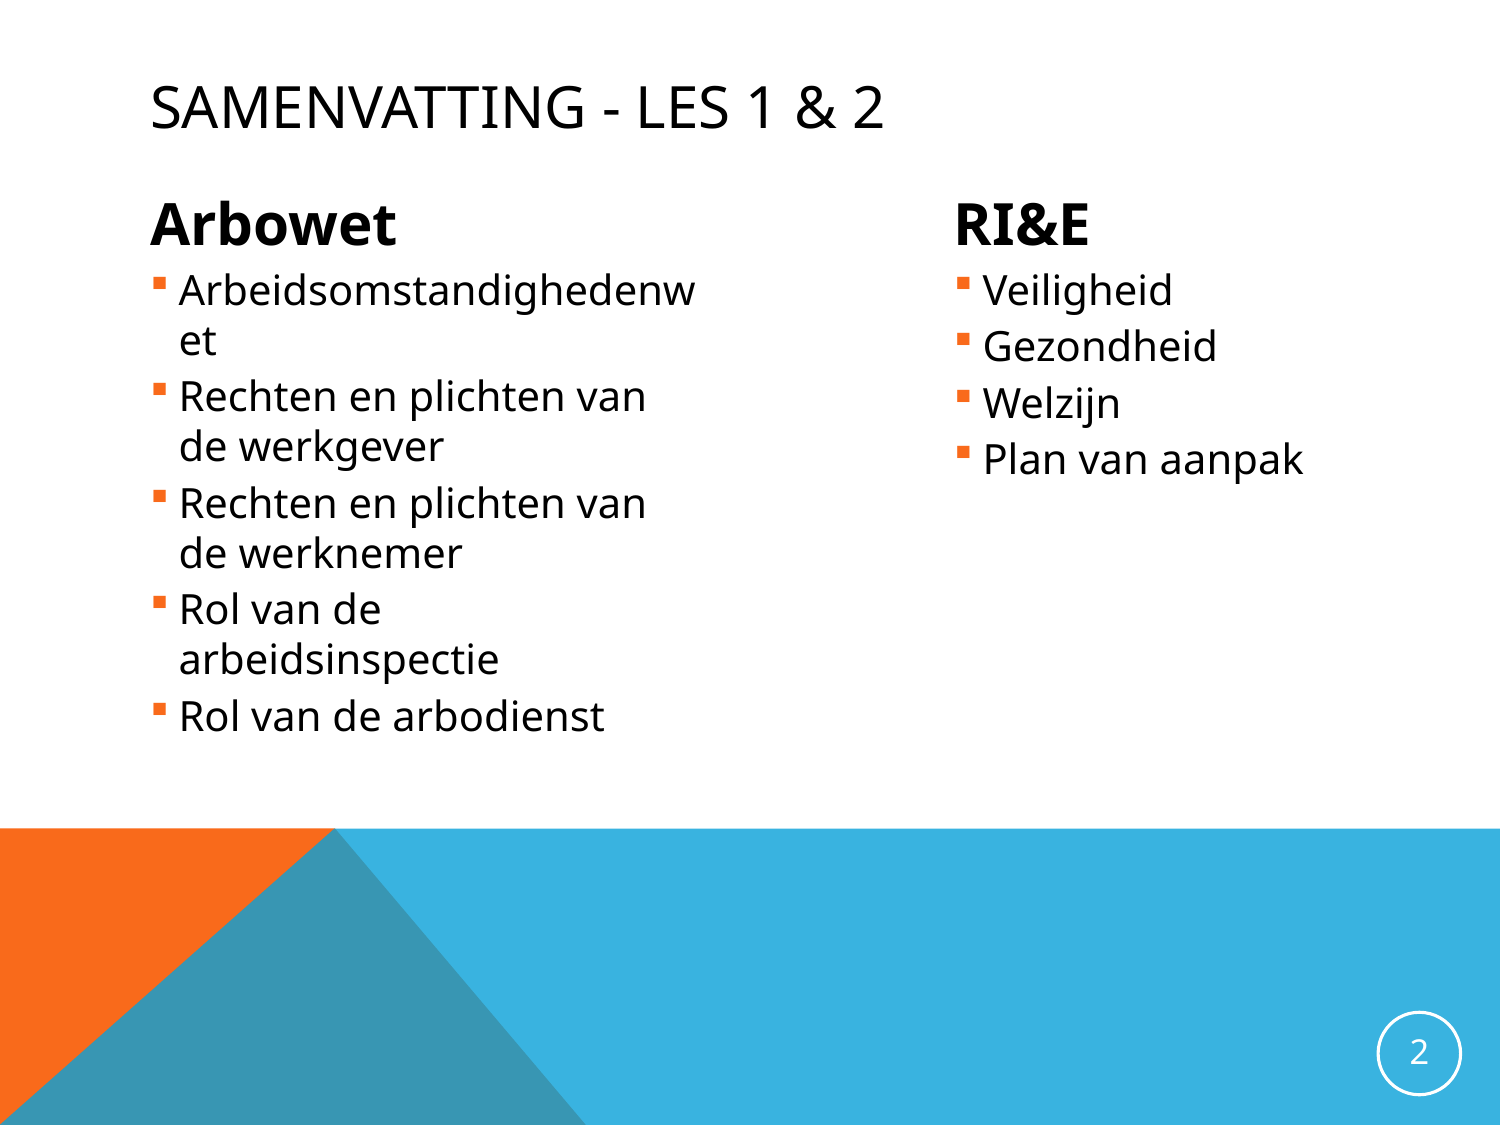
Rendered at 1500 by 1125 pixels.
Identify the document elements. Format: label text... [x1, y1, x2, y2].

list RI&E Veiligheid Gezondheid Welzijn Plan van aanpak [938, 179, 1382, 789]
slide_number 2 [1376, 1010, 1463, 1097]
title Samenvatting - les 1 & 2 [135, 60, 1369, 150]
list Arbowet Arbeidsomstandighedenwet Rechten en plichten van de werkgever Rechten en plichten van de werknemer Rol van de arbeidsinspectie Rol van de arbodienst [135, 179, 715, 789]
